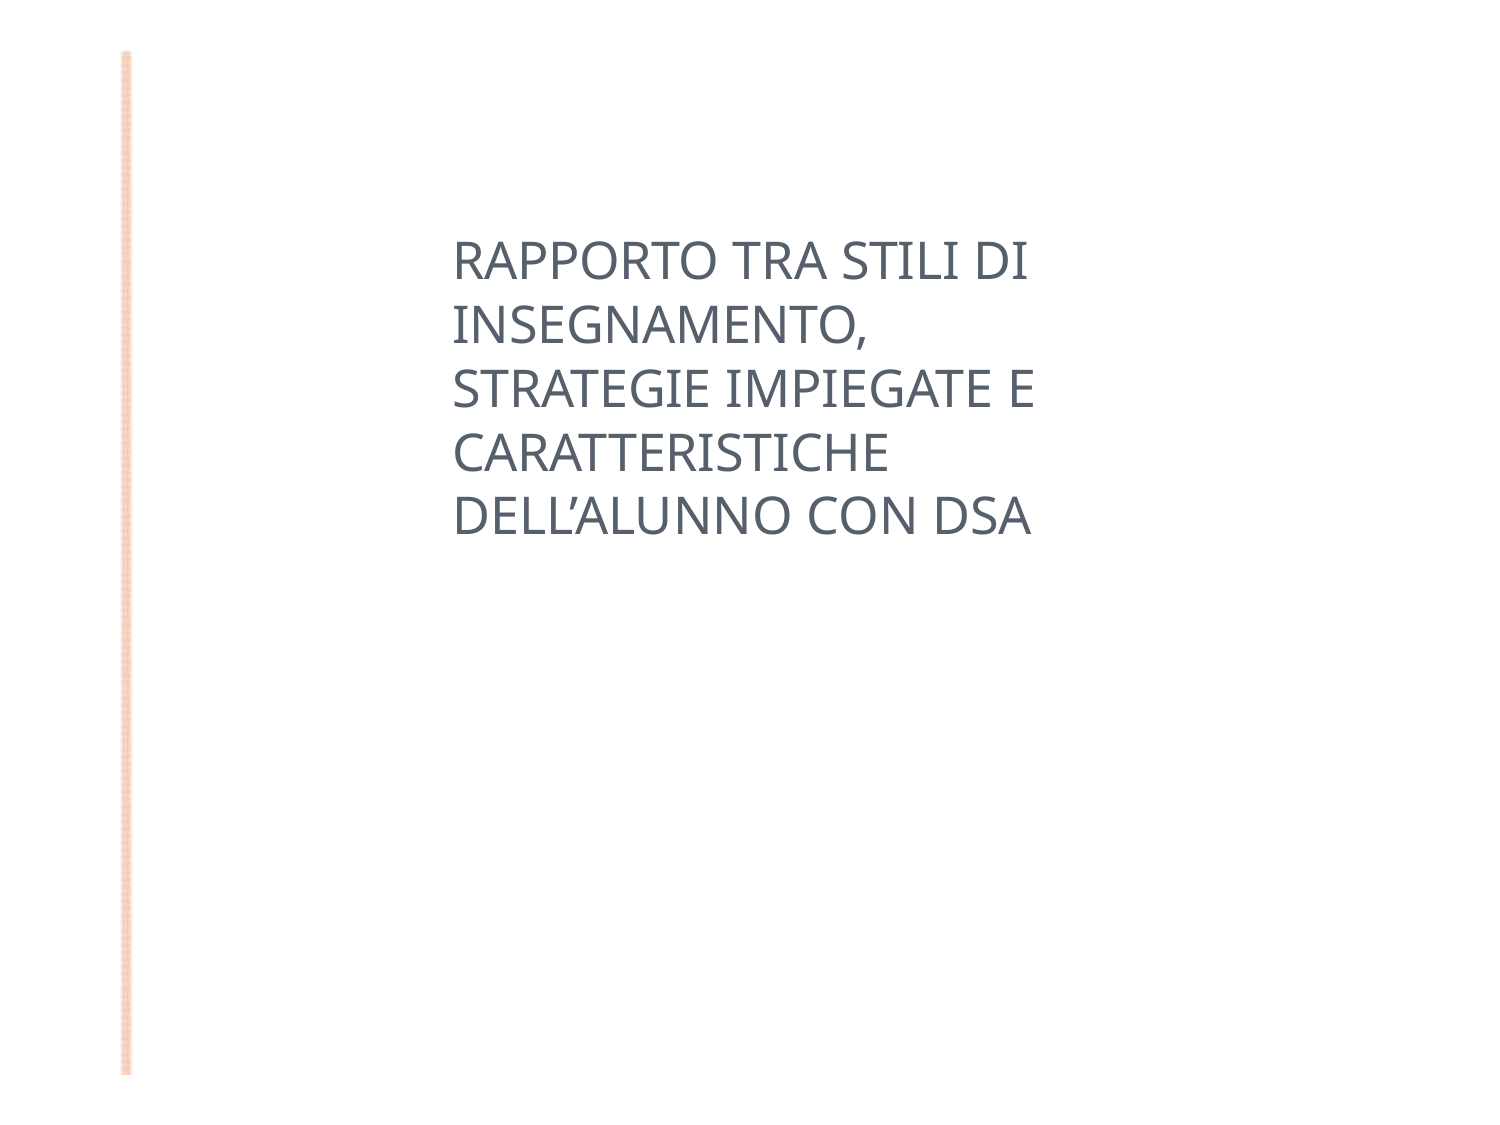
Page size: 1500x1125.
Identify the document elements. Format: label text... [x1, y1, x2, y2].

text_box [120, 49, 133, 1075]
text_box RAPPORTO TRA STILI DI INSEGNAMENTO, STRATEGIE IMPIEGATE E CARATTERISTICHE DELL’ALUNNO CON DSA [450, 226, 1040, 546]
